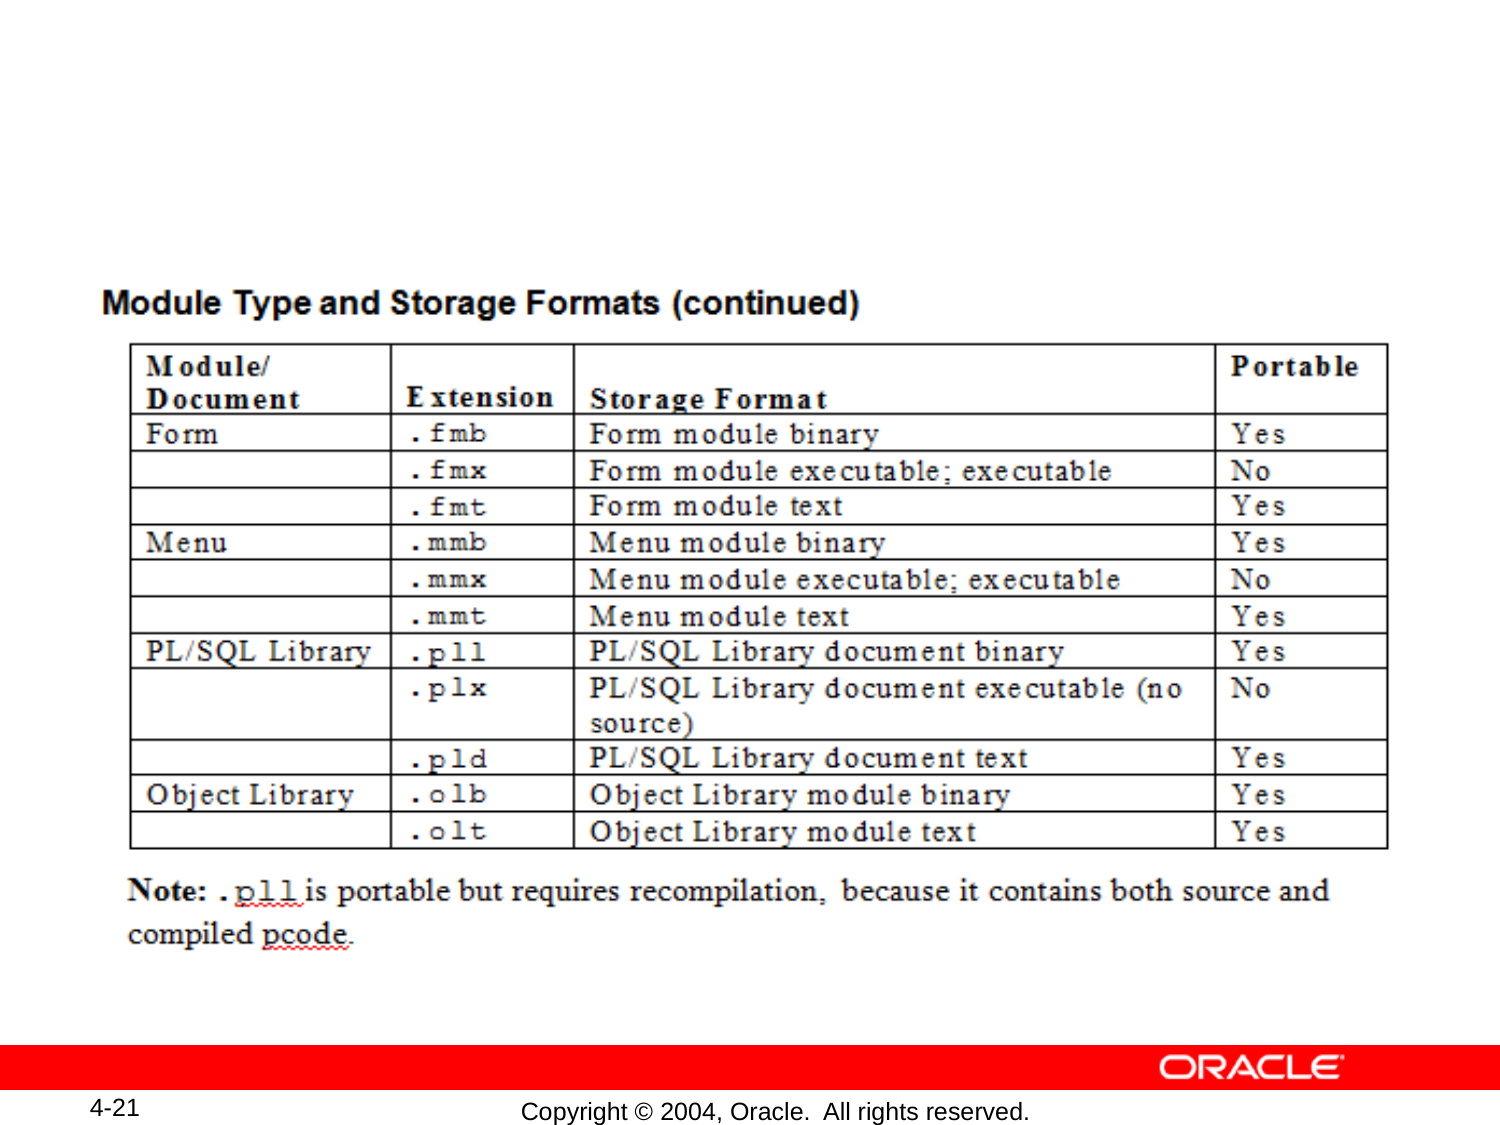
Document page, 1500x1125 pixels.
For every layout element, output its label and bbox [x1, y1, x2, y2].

picture [87, 274, 1430, 976]
